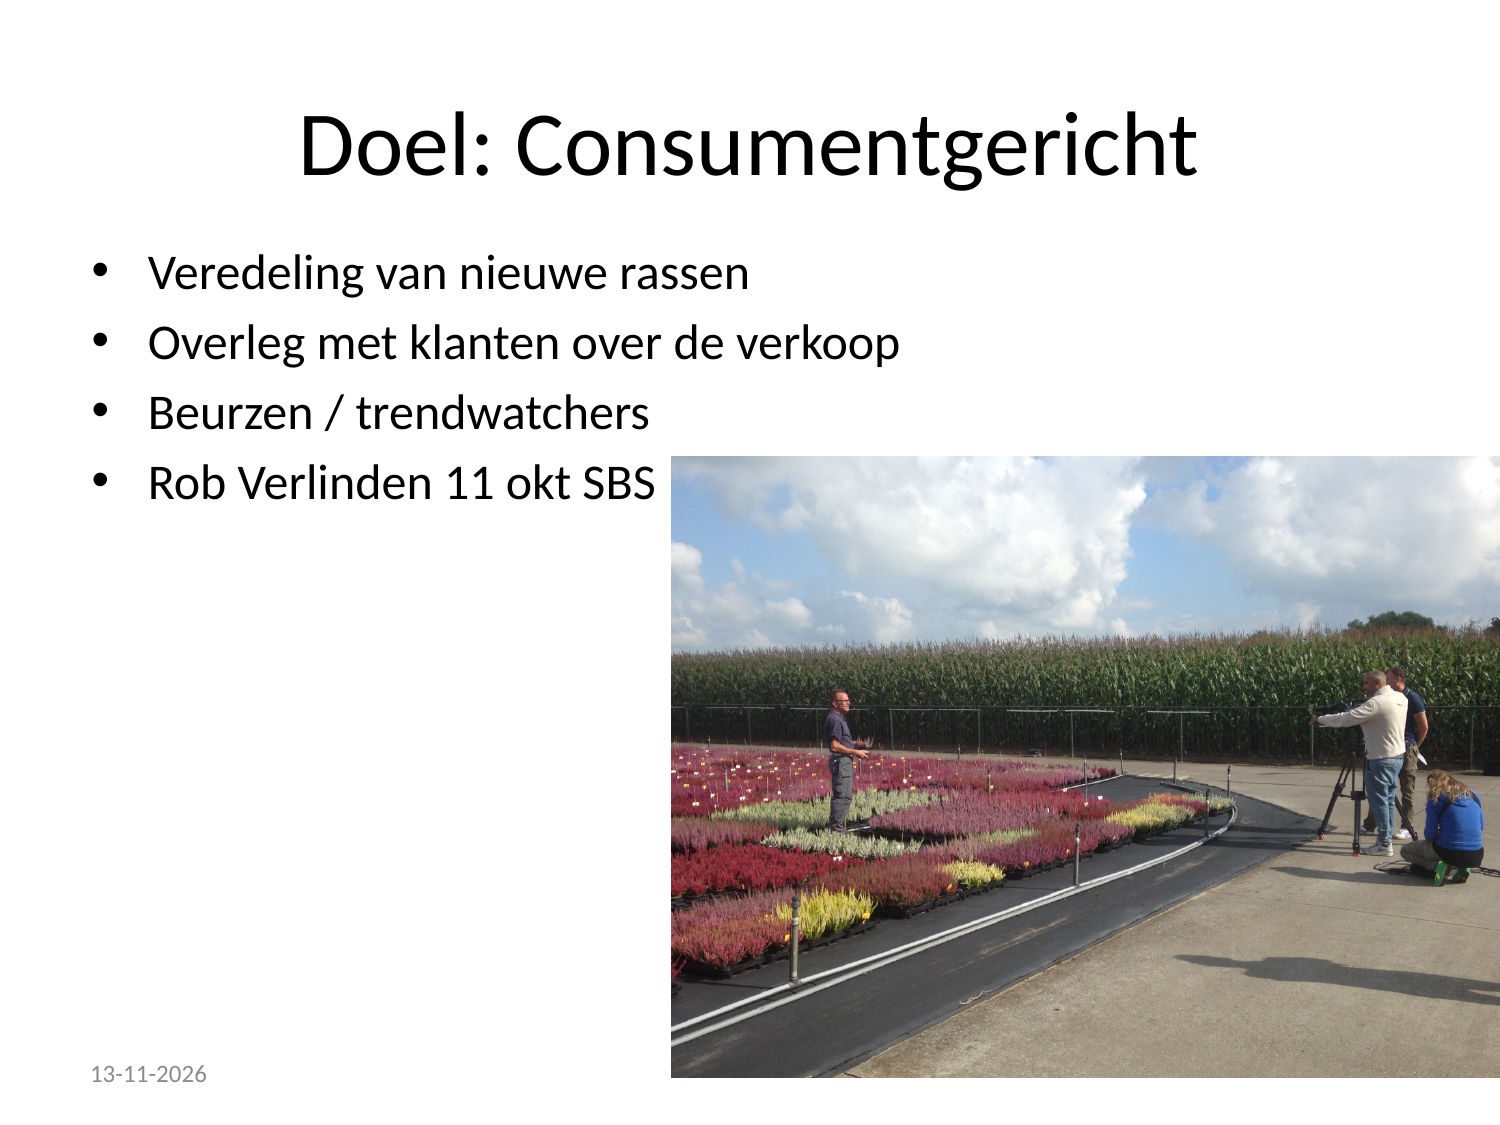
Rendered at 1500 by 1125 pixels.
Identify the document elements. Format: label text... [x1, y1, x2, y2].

picture [671, 455, 1500, 1078]
list Veredeling van nieuwe rassen Overleg met klanten over de verkoop Beurzen / trendwatchers Rob Verlinden 11 okt SBS [76, 231, 1427, 975]
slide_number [75, 1042, 425, 1103]
title Doel: Consumentgericht [75, 45, 1425, 233]
